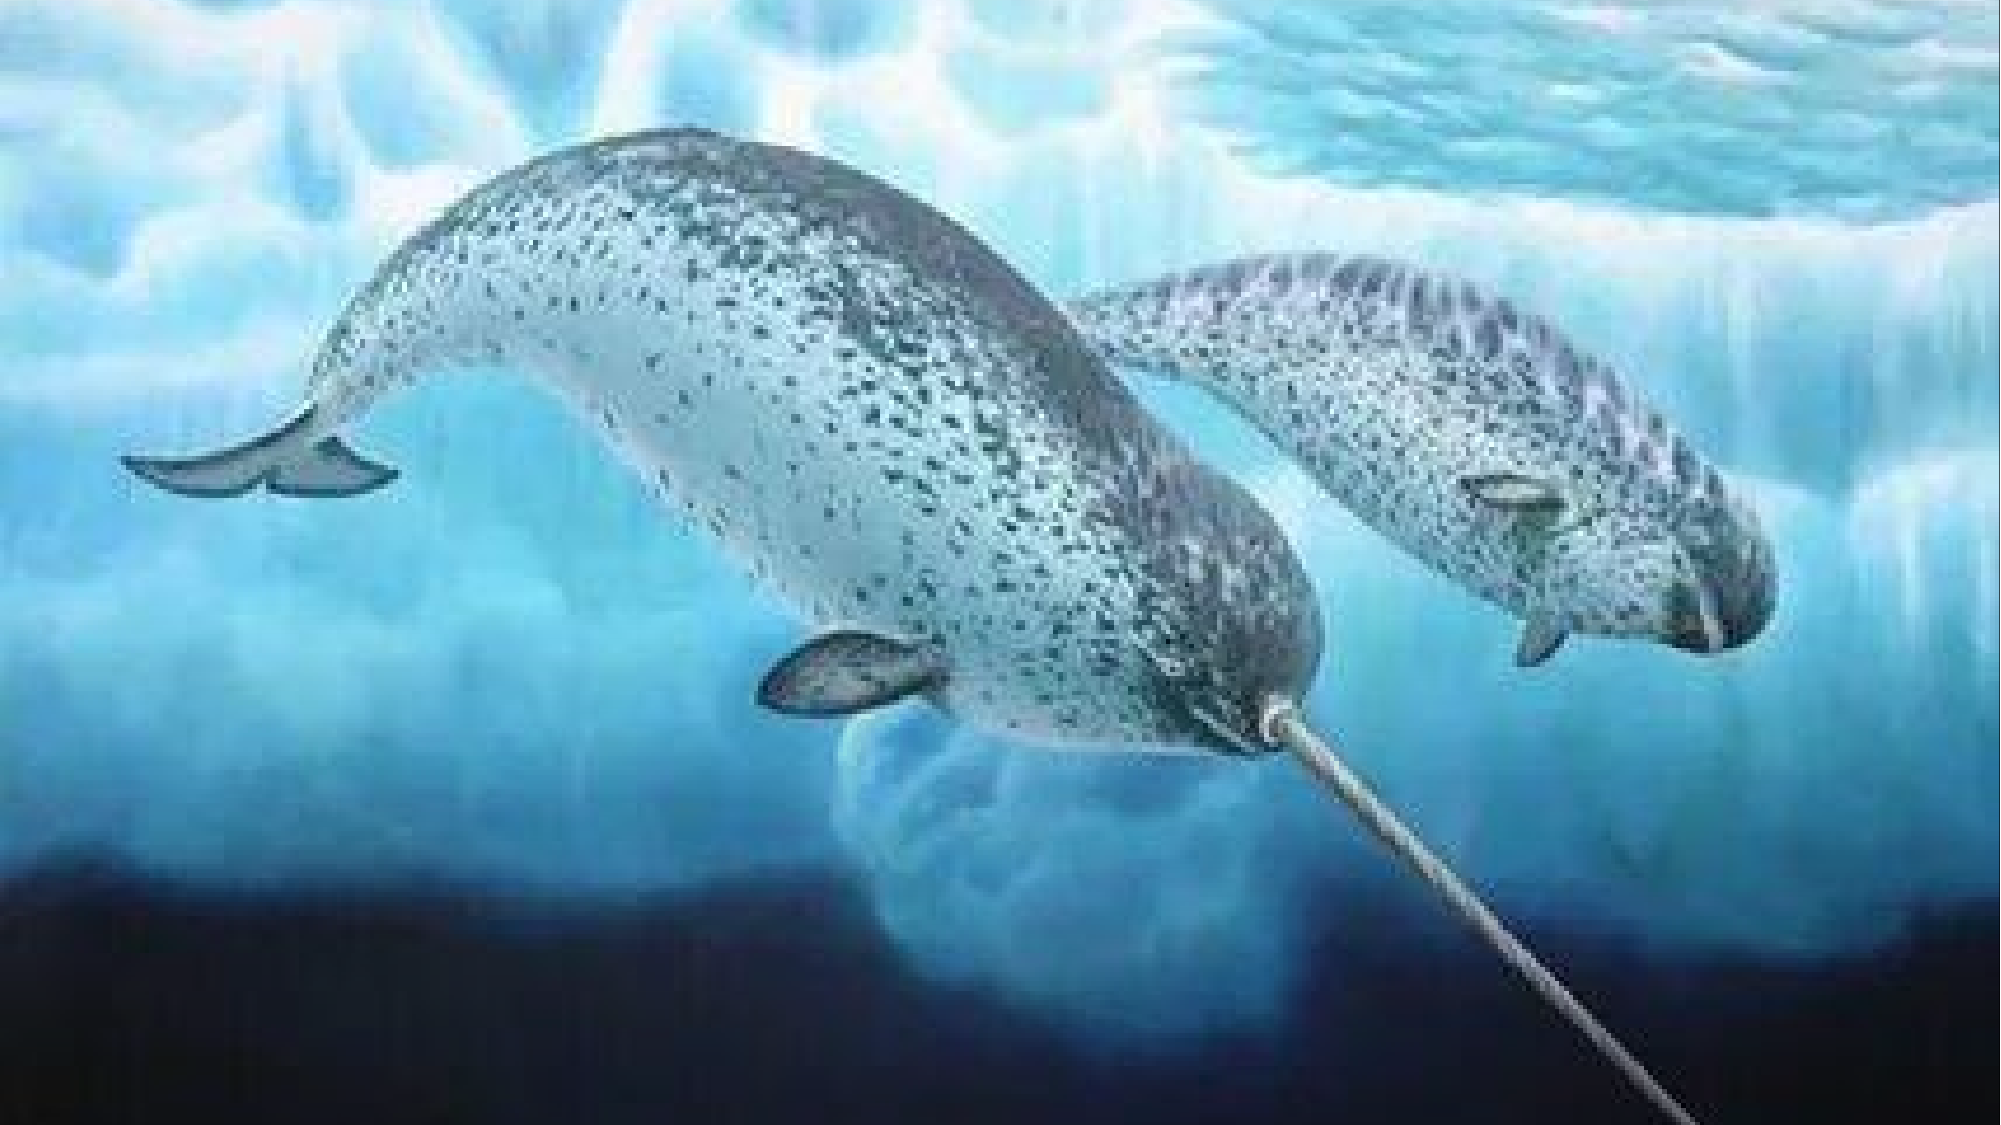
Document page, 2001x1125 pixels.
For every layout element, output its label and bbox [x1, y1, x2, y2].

list [0, 0, 2000, 1125]
